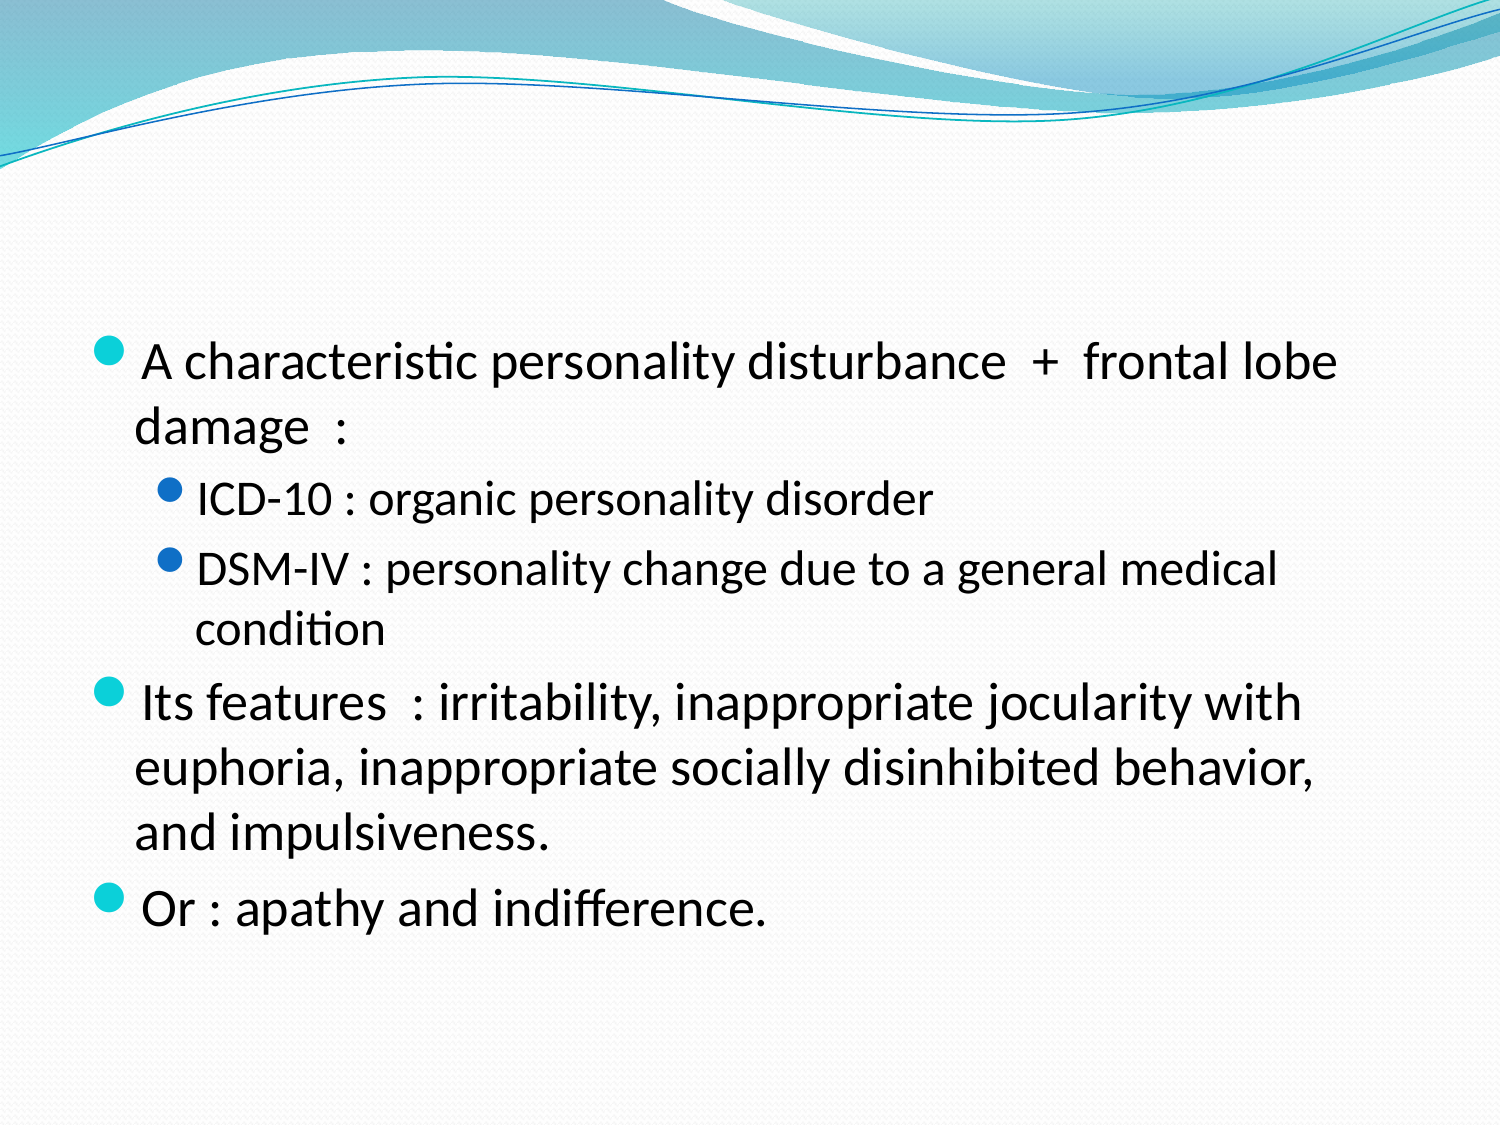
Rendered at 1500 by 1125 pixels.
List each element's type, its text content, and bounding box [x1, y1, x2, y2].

list A characteristic personality disturbance + frontal lobe damage : ICD-10 : organic personality disorder DSM-IV : personality change due to a general medical condition Its features : irritability, inappropriate jocularity with euphoria, inappropriate socially disinhibited behavior, and impulsiveness. Or : apathy and indifference. [75, 317, 1425, 1038]
